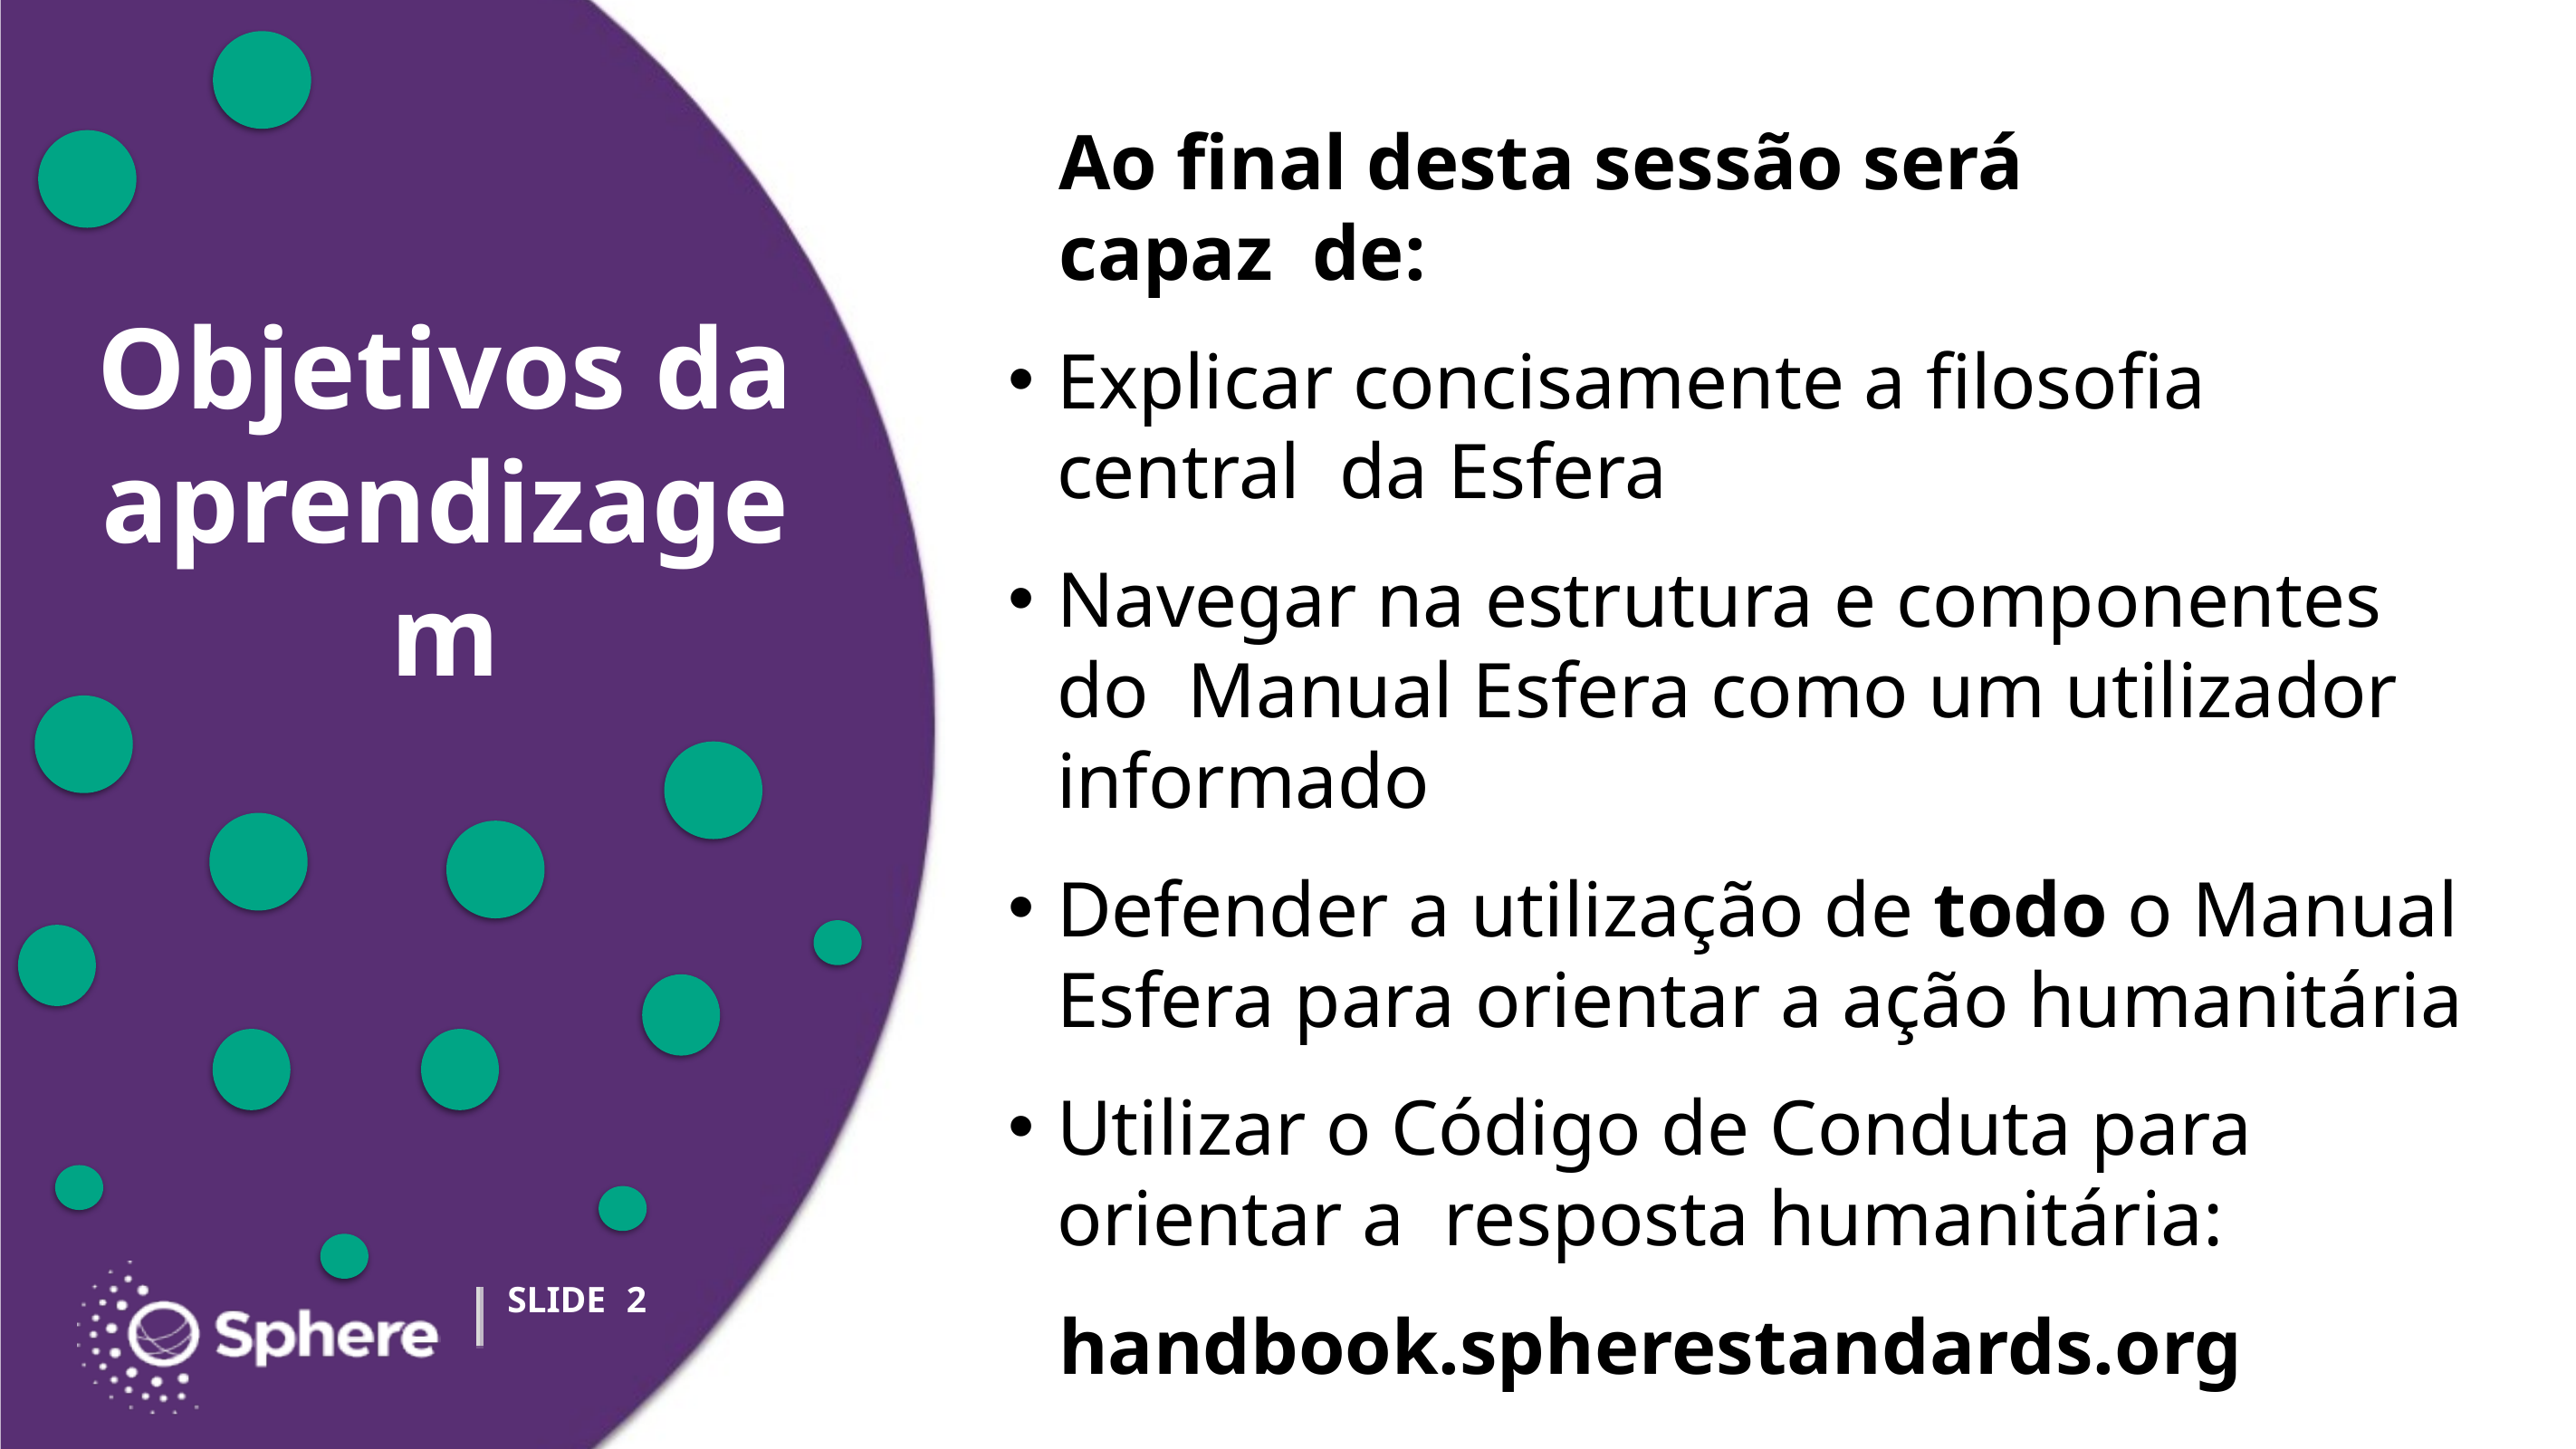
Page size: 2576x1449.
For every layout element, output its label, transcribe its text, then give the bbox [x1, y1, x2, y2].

text_box Ao ﬁnal desta sessão será capaz de: Explicar concisamente a ﬁlosoﬁa central da Esfera Navegar na estrutura e componentes do Manual Esfera como um utilizador informado Defender a utilização de todo o Manual Esfera para orientar a ação humanitária Utilizar o Código de Conduta para orientar a resposta humanitária: handbook.spherestandards.org [1006, 111, 2523, 1390]
slide_number ‹#› [618, 1270, 680, 1449]
picture [0, 0, 945, 1449]
